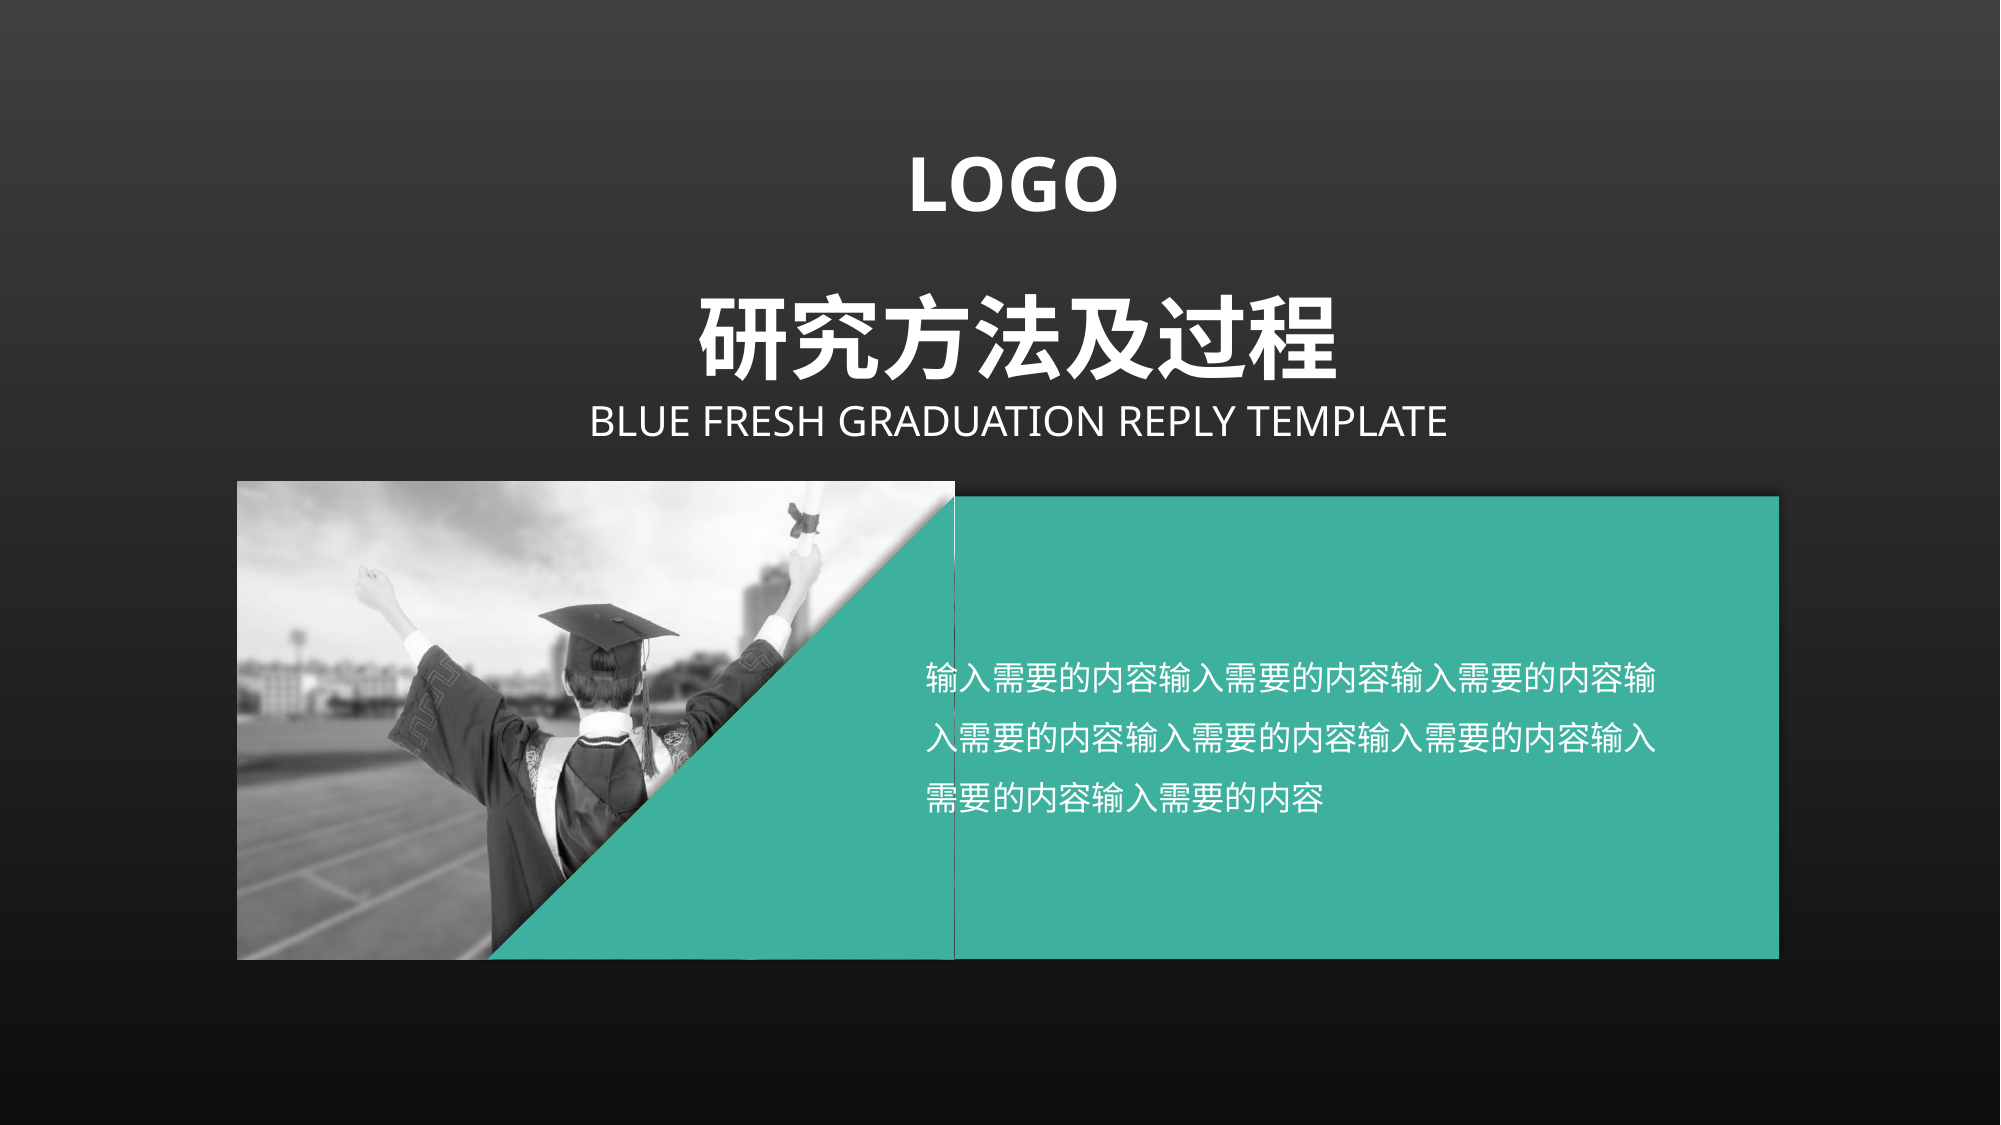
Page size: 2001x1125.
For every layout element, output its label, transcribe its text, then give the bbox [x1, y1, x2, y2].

text_box LOGO [892, 84, 1148, 218]
picture [237, 481, 955, 960]
text_box 输入需要的内容输入需要的内容输入需要的内容输入需要的内容输入需要的内容输入需要的内容输入需要的内容输入需要的内容 [955, 629, 1702, 824]
text_box [956, 495, 1780, 960]
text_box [504, 218, 1533, 447]
